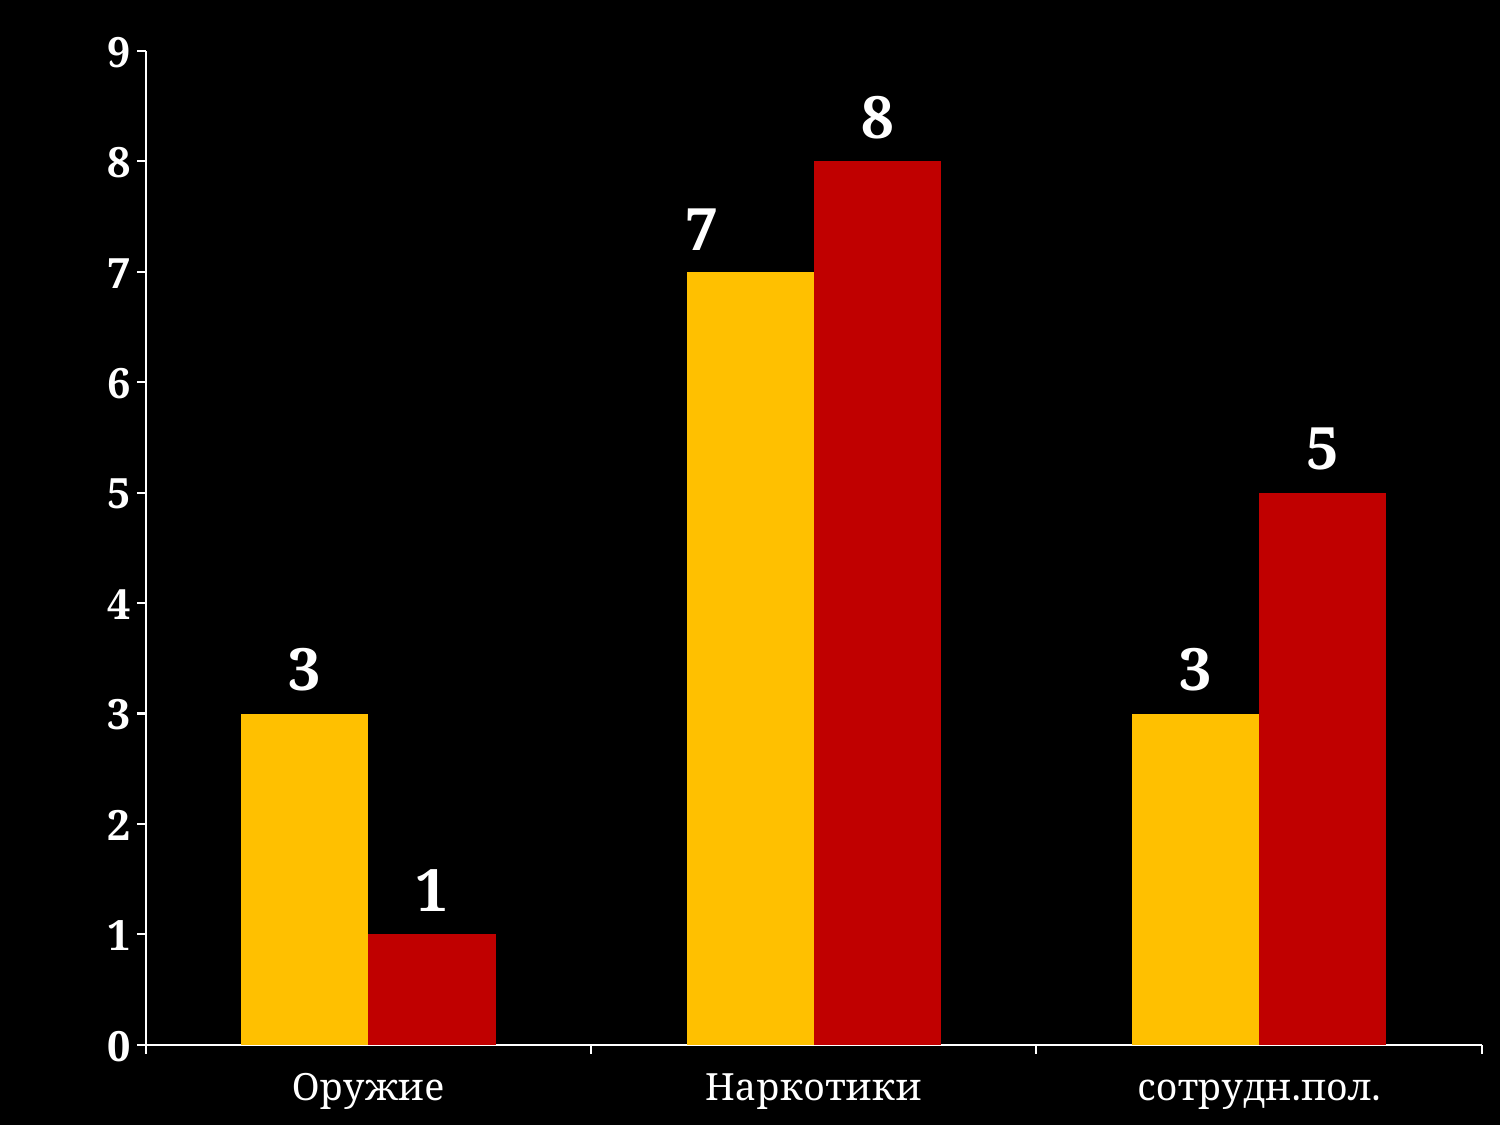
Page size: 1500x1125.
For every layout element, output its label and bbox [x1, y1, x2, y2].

chart [0, 0, 1500, 1125]
